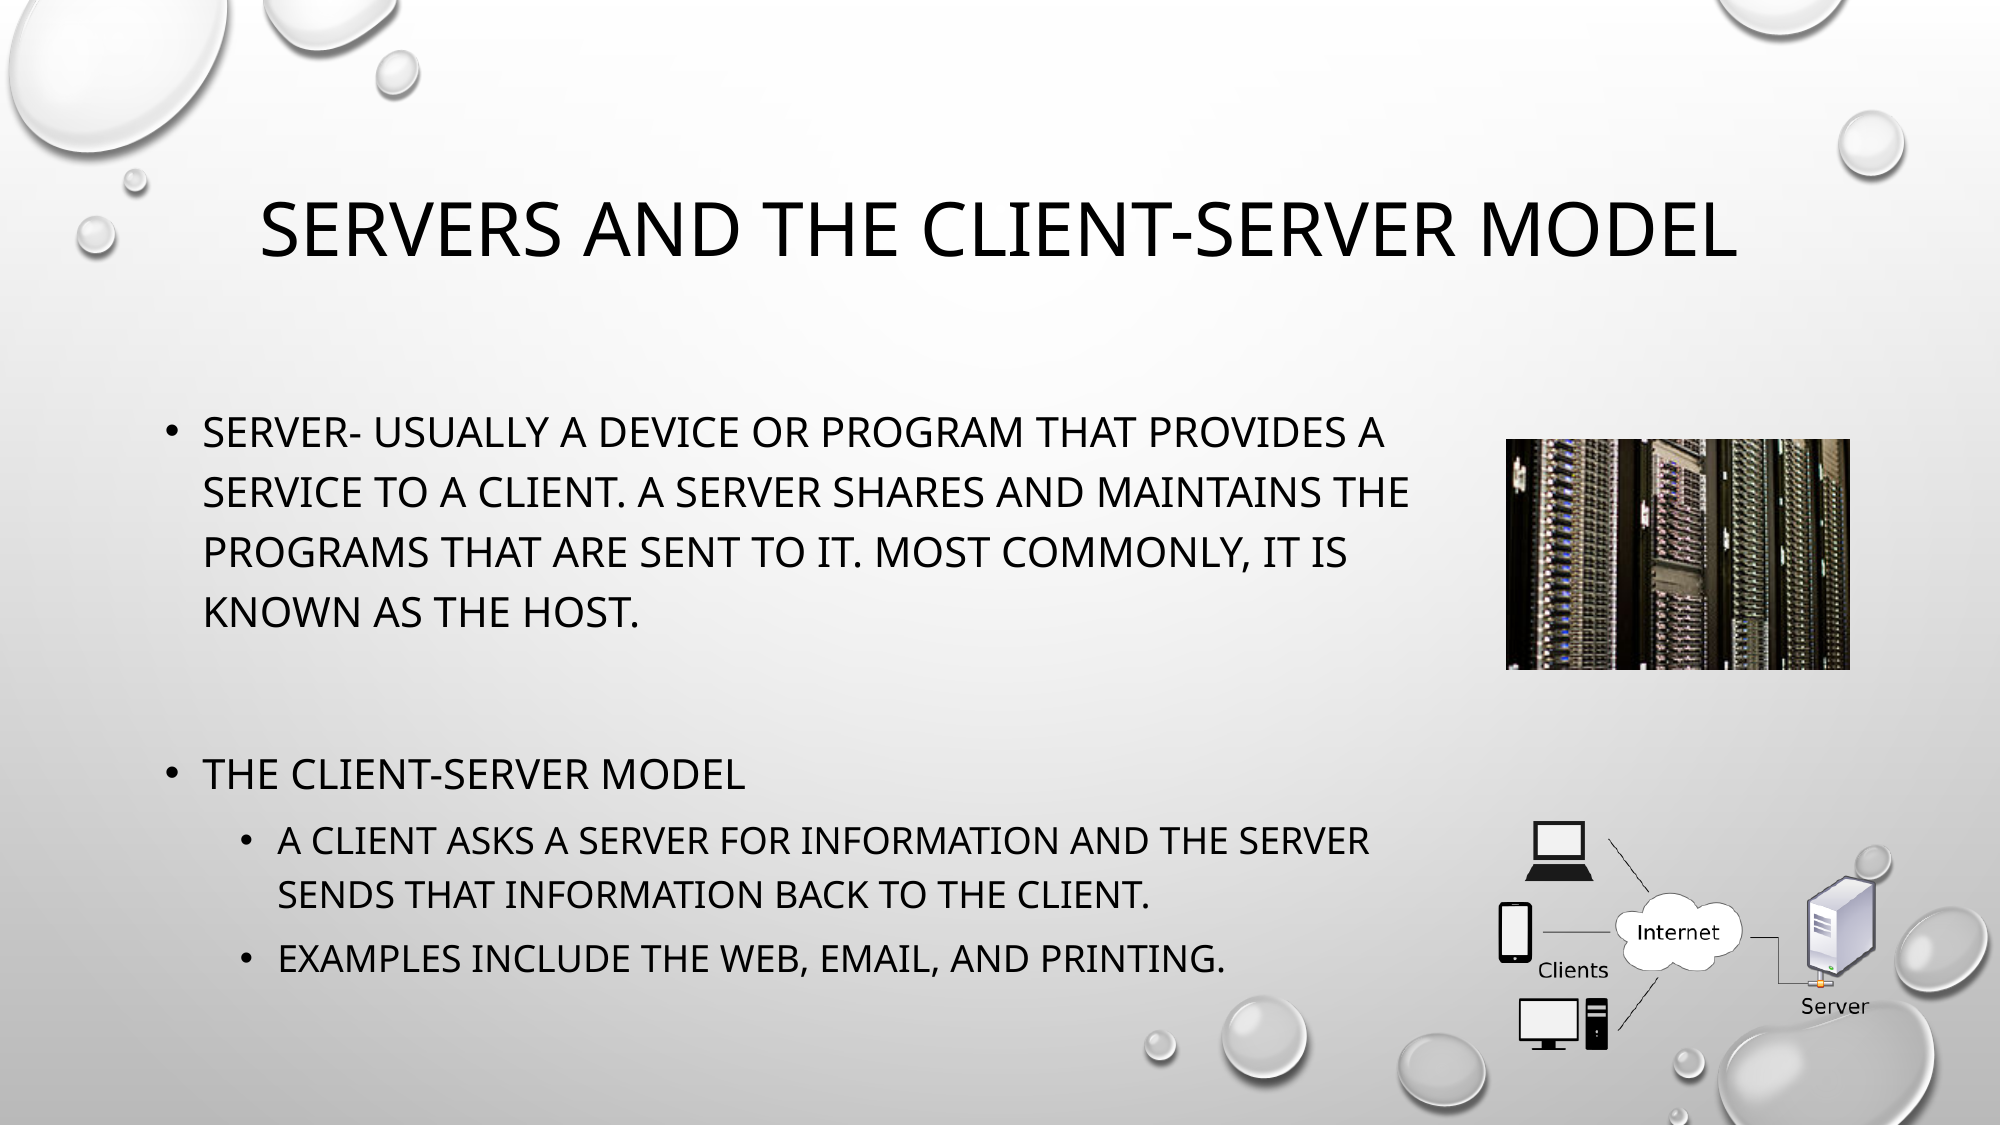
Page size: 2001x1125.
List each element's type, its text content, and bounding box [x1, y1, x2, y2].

list SERVER- usually a device or program that provides a service to a client. A server shares and maintains the programs that are sent to it. Most commonly, it is known as the host. The client-server model A client asks a server for information and the server sends that information back to the client. examples include THE WEB, EMAIL, and printing. [149, 388, 1485, 950]
title Servers and the client-server model [149, 101, 1851, 364]
picture [0, 0, 2000, 1125]
